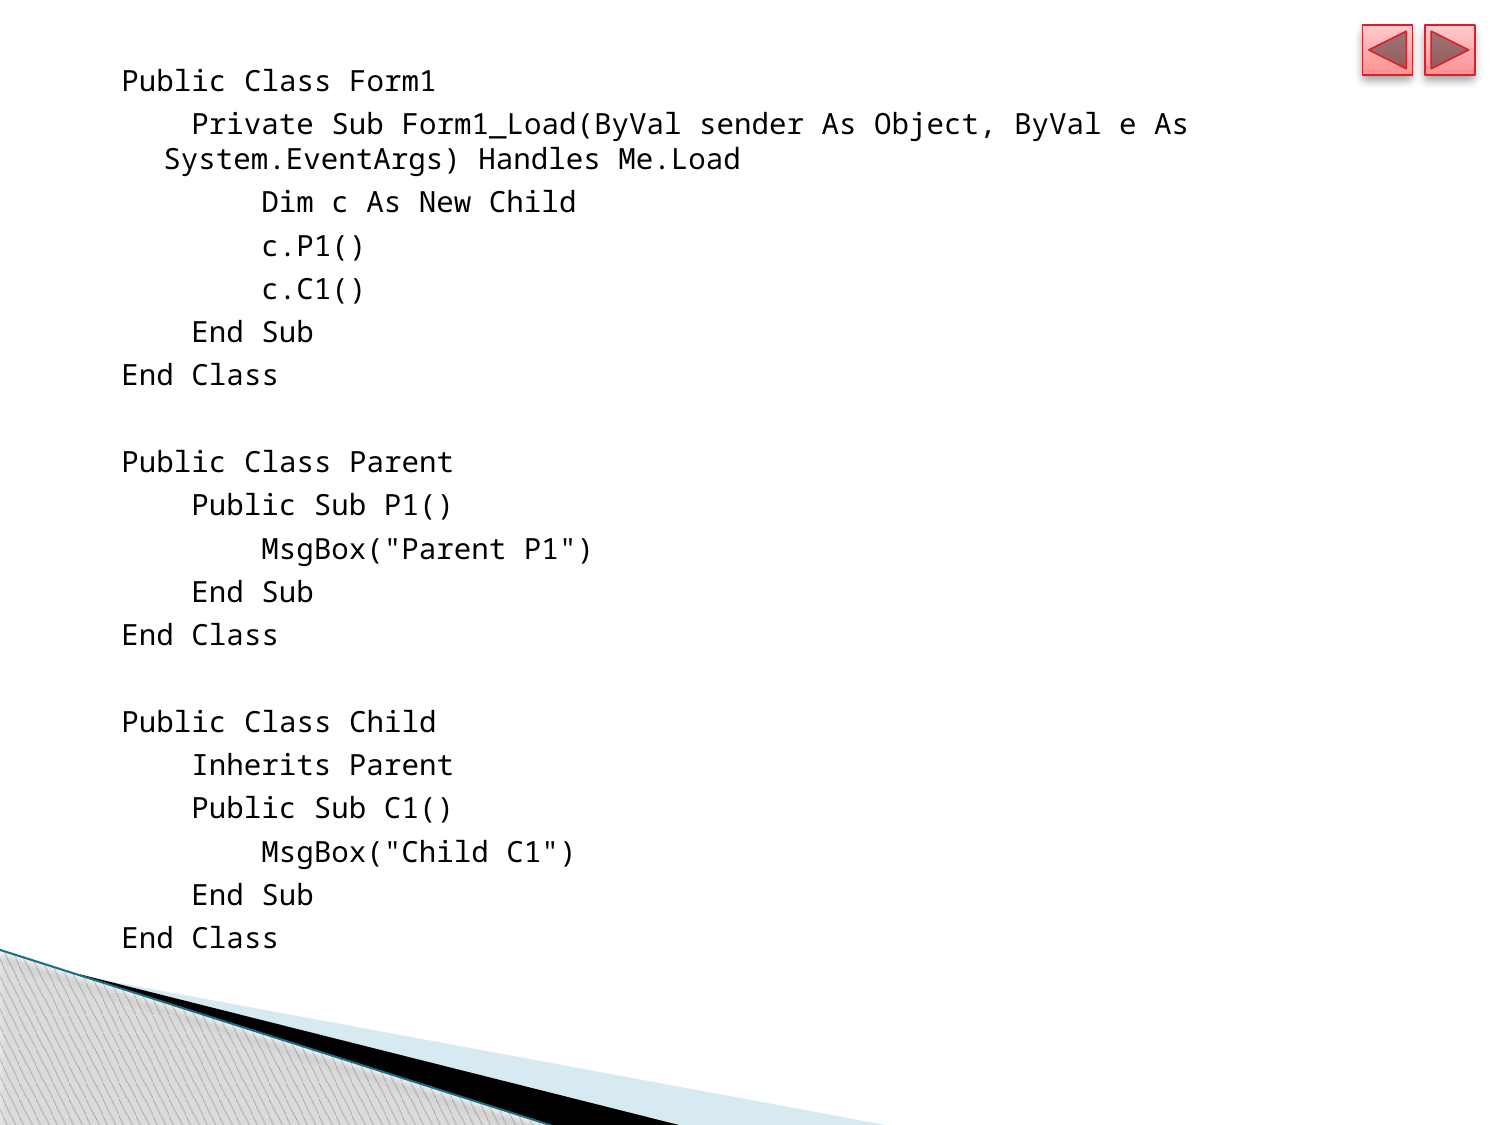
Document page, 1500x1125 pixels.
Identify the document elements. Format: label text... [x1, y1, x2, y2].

list Public Class Form1 Private Sub Form1_Load(ByVal sender As Object, ByVal e As System.EventArgs) Handles Me.Load Dim c As New Child c.P1() c.C1() End Sub End Class Public Class Parent Public Sub P1() MsgBox("Parent P1") End Sub End Class Public Class Child Inherits Parent Public Sub C1() MsgBox("Child C1") End Sub End Class [88, 54, 1439, 1048]
